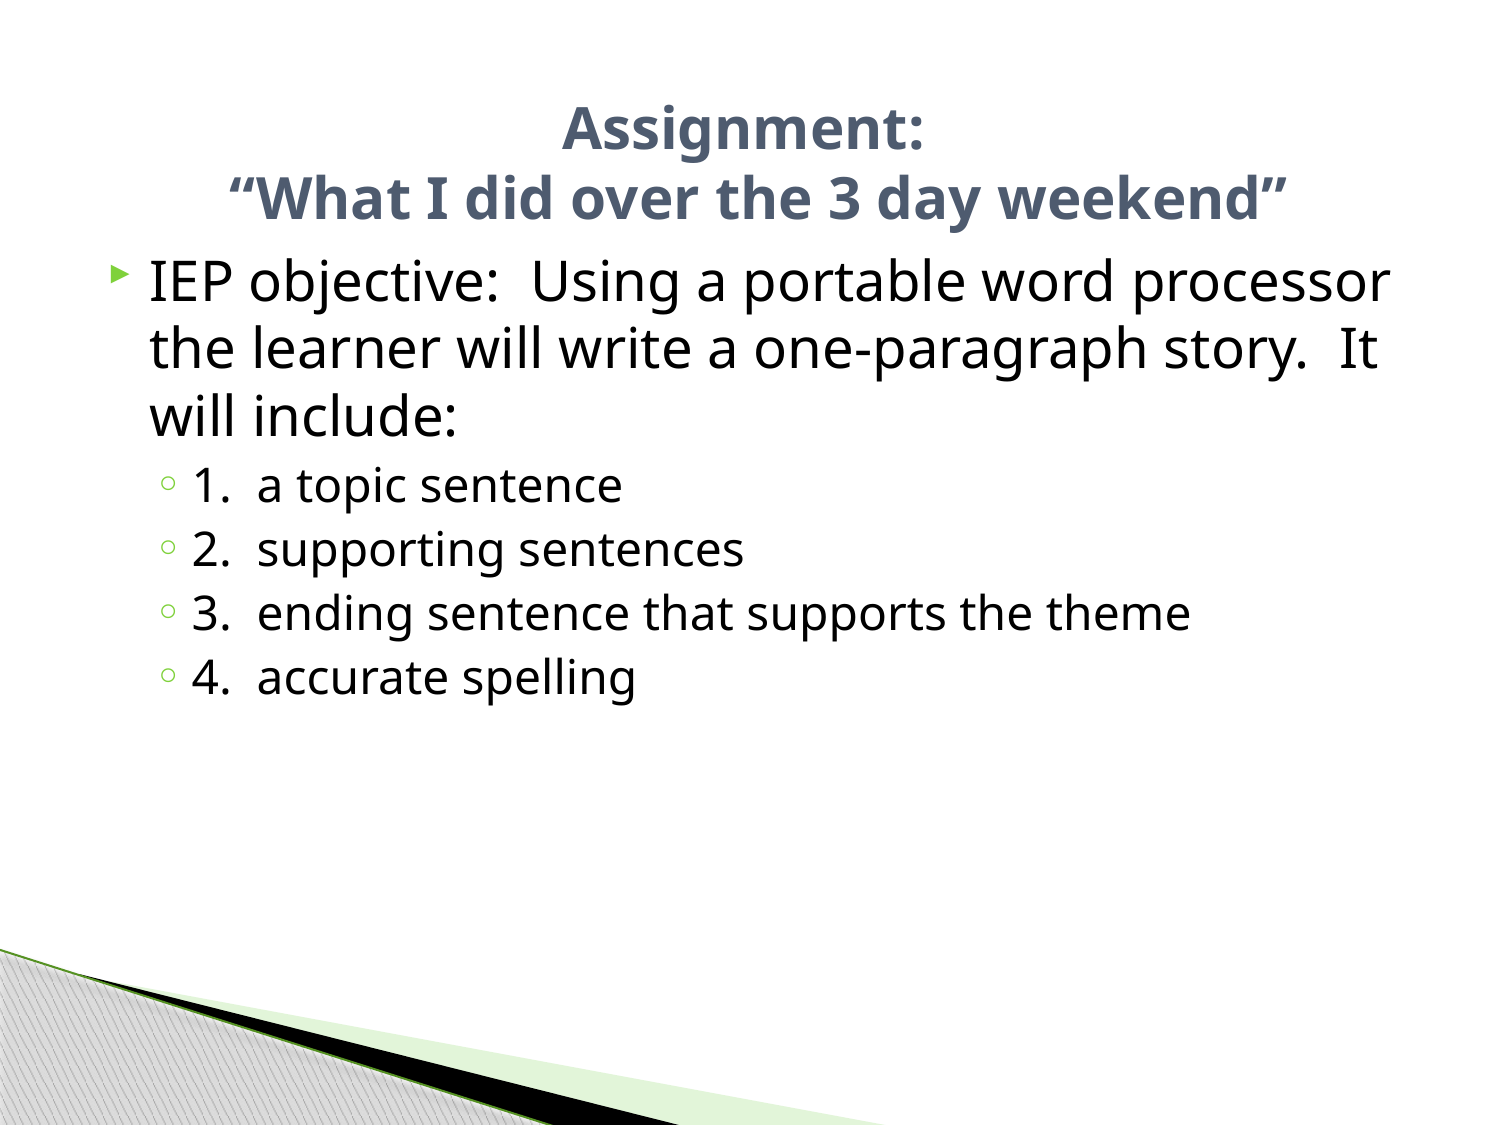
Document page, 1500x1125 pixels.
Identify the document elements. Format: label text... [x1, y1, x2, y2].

list IEP objective: Using a portable word processor the learner will write a one-paragraph story. It will include: 1. a topic sentence 2. supporting sentences 3. ending sentence that supports the theme 4. accurate spelling [75, 237, 1418, 925]
title Assignment: “What I did over the 3 day weekend” [87, 75, 1430, 248]
